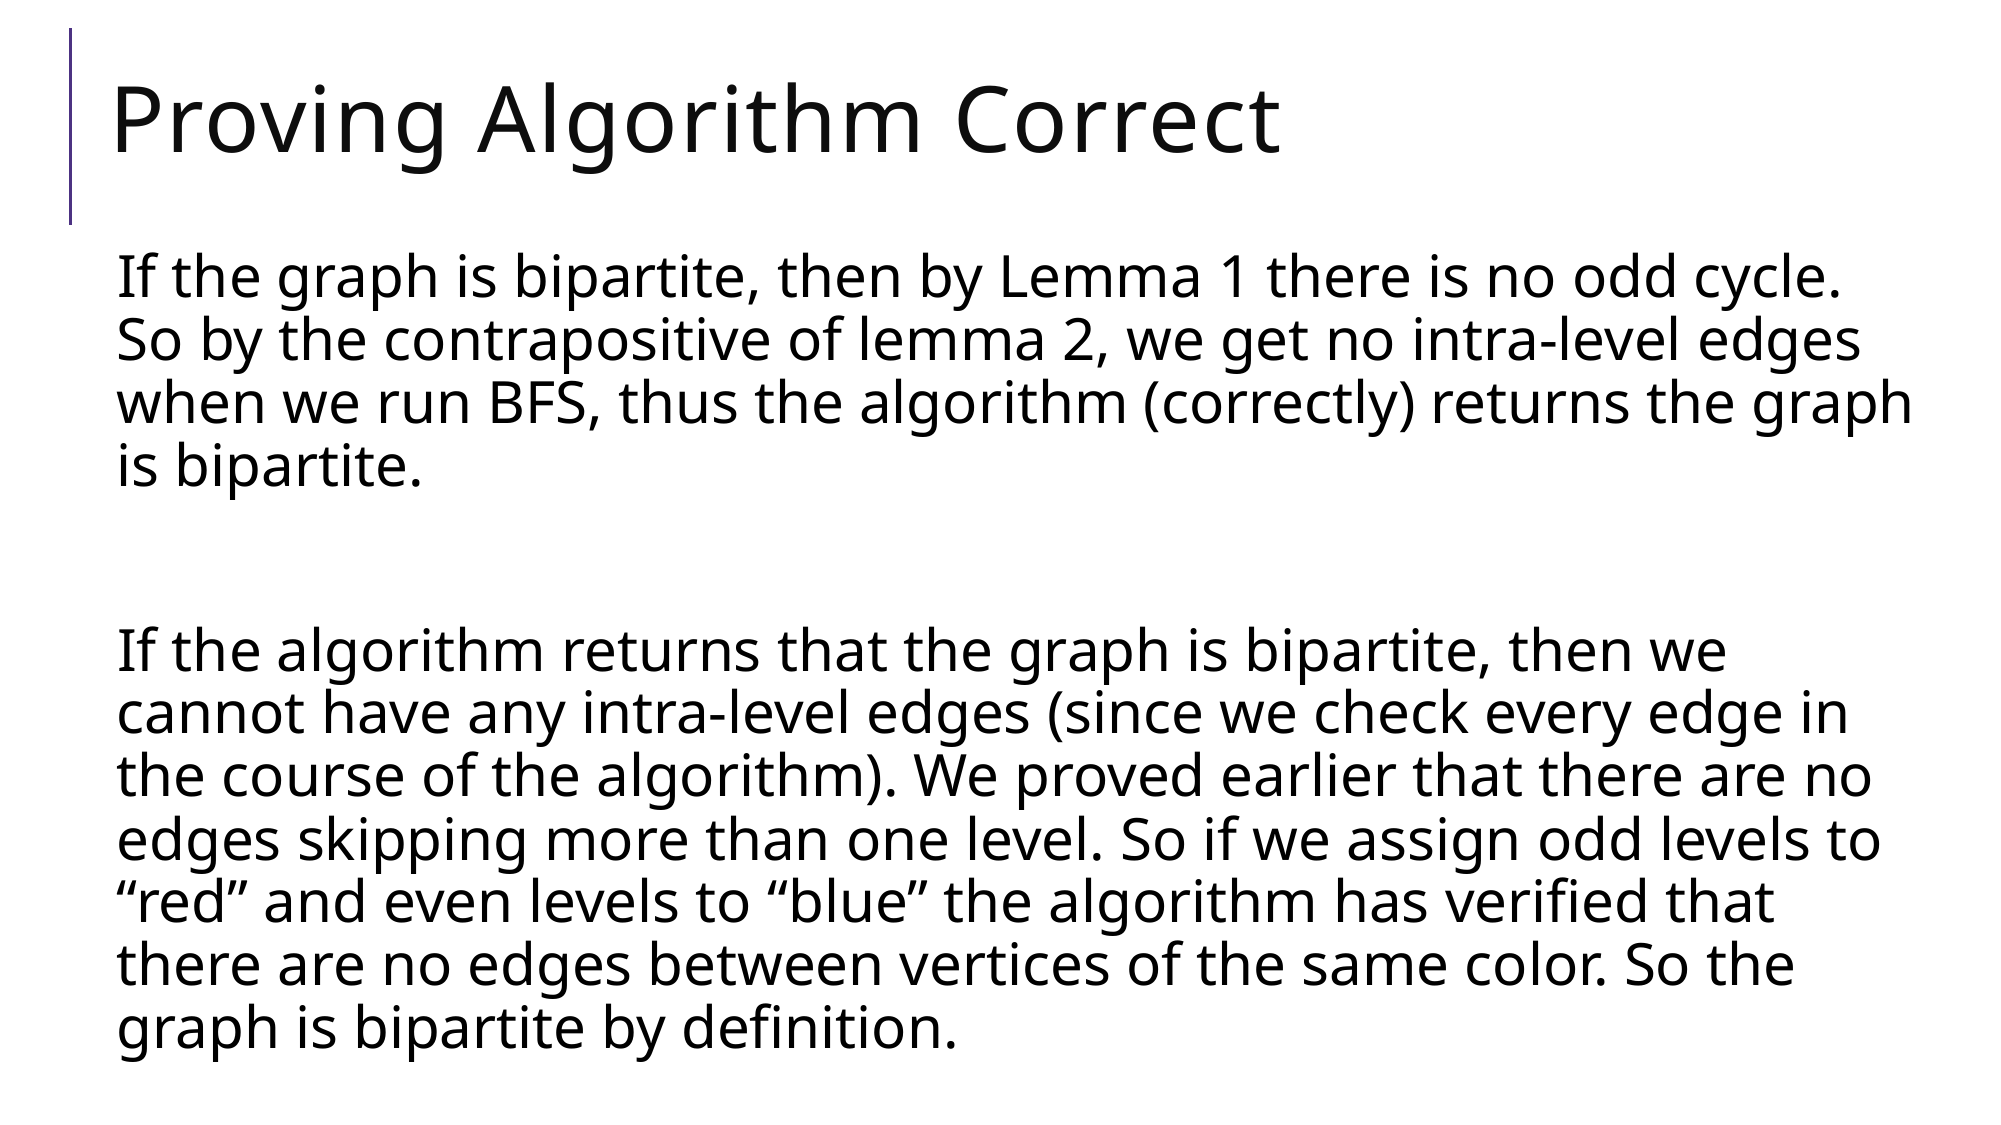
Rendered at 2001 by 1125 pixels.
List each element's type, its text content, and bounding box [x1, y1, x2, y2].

title Proving Algorithm Correct [94, 43, 1930, 210]
list If the graph is bipartite, then by Lemma 1 there is no odd cycle. So by the contrapositive of lemma 2, we get no intra-level edges when we run BFS, thus the algorithm (correctly) returns the graph is bipartite. If the algorithm returns that the graph is bipartite, then we cannot have any intra-level edges (since we check every edge in the course of the algorithm). We proved earlier that there are no edges skipping more than one level. So if we assign odd levels to “red” and even levels to “blue” the algorithm has verified that there are no edges between vertices of the same color. So the graph is bipartite by definition. [94, 240, 1930, 1035]
